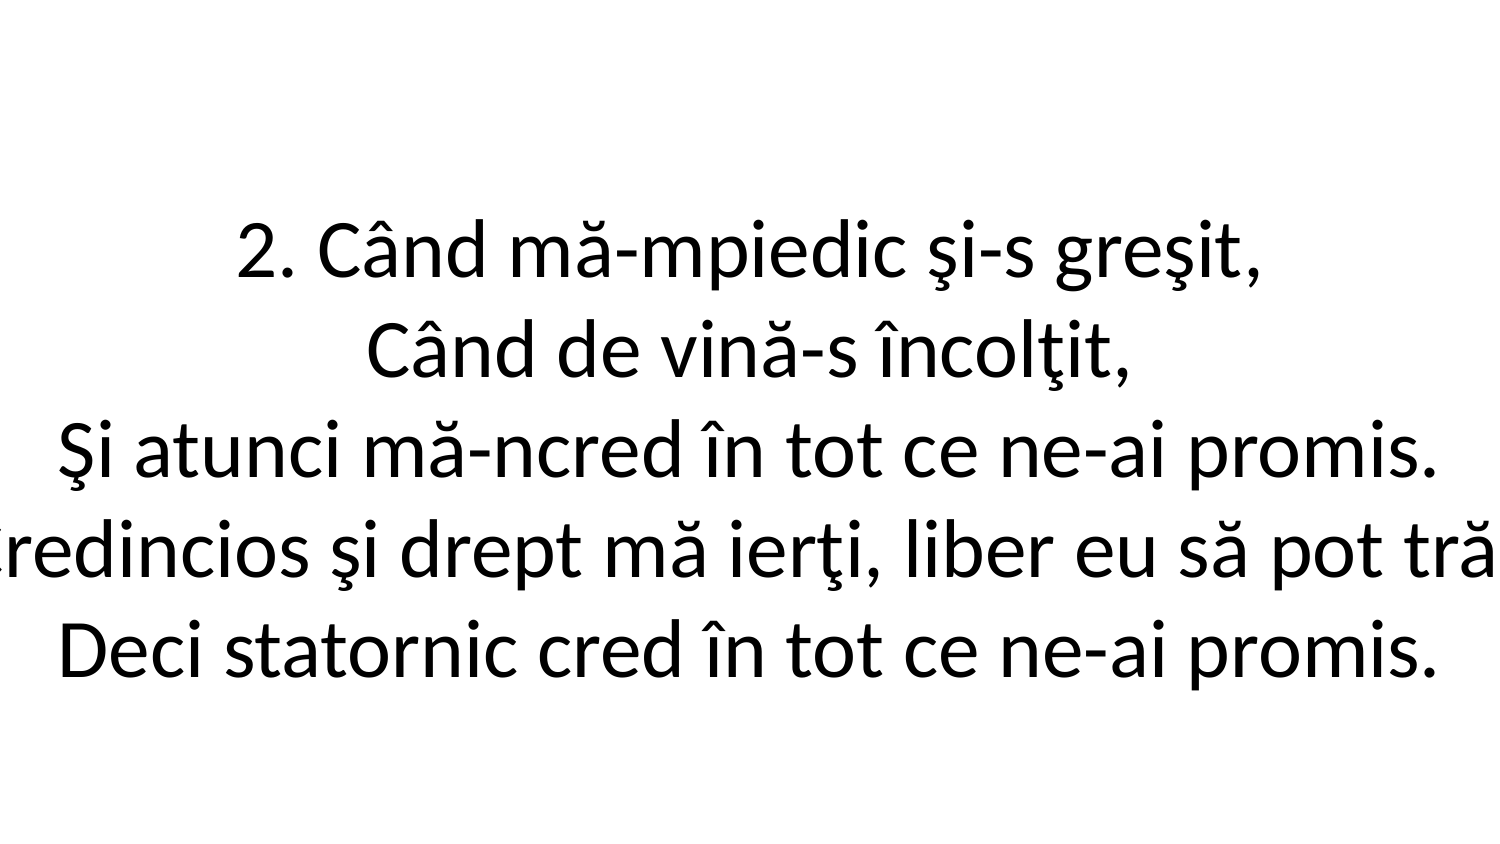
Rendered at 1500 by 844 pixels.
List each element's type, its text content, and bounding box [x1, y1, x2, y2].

text_box 2. Când mă-mpiedic şi-s greşit, Când de vină-s încolţit, Şi atunci mă-ncred în tot ce ne-ai promis. Credincios şi drept mă ierţi, liber eu să pot trăi, Deci statornic cred în tot ce ne-ai promis. [0, 142, 1500, 702]
